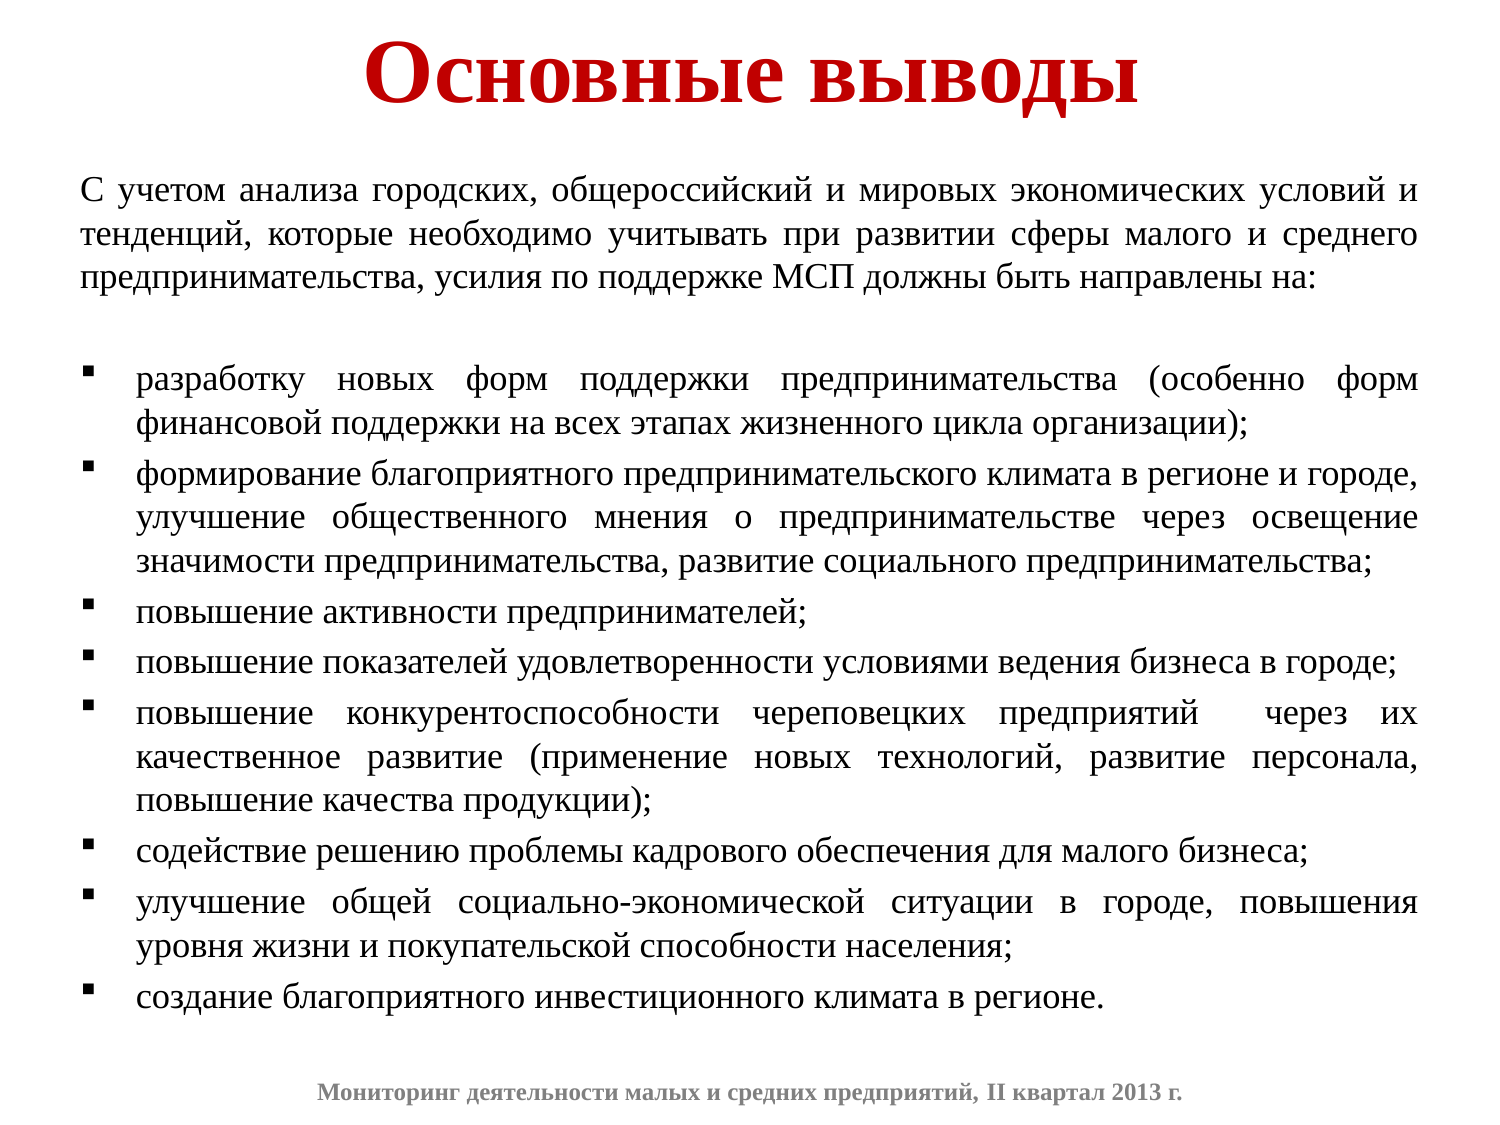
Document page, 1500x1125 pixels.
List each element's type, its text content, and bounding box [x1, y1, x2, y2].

list С учетом анализа городских, общероссийский и мировых экономических условий и тенденций, которые необходимо учитывать при развитии сферы малого и среднего предпринимательства, усилия по поддержке МСП должны быть направлены на: разработку новых форм поддержки предпринимательства (особенно форм финансовой поддержки на всех этапах жизненного цикла организации); формирование благоприятного предпринимательского климата в регионе и городе, улучшение общественного мнения о предпринимательстве через освещение значимости предпринимательства, развитие социального предпринимательства; повышение активности предпринимателей; повышение показателей удовлетворенности условиями ведения бизнеса в городе; повышение конкурентоспособности череповецких предприятий через их качественное развитие (применение новых технологий, развитие персонала, повышение качества продукции); содействие решению проблемы кадрового обеспечения для малого бизнеса; улучшение общей социально-экономической ситуации в городе, повышения уровня жизни и покупательской способности населения; создание благоприятного инвестиционного климата в регионе. [64, 157, 1436, 1055]
text_box Мониторинг деятельности малых и средних предприятий, II квартал 2013 г. [0, 1055, 1500, 1125]
title Основные выводы [76, 0, 1427, 157]
